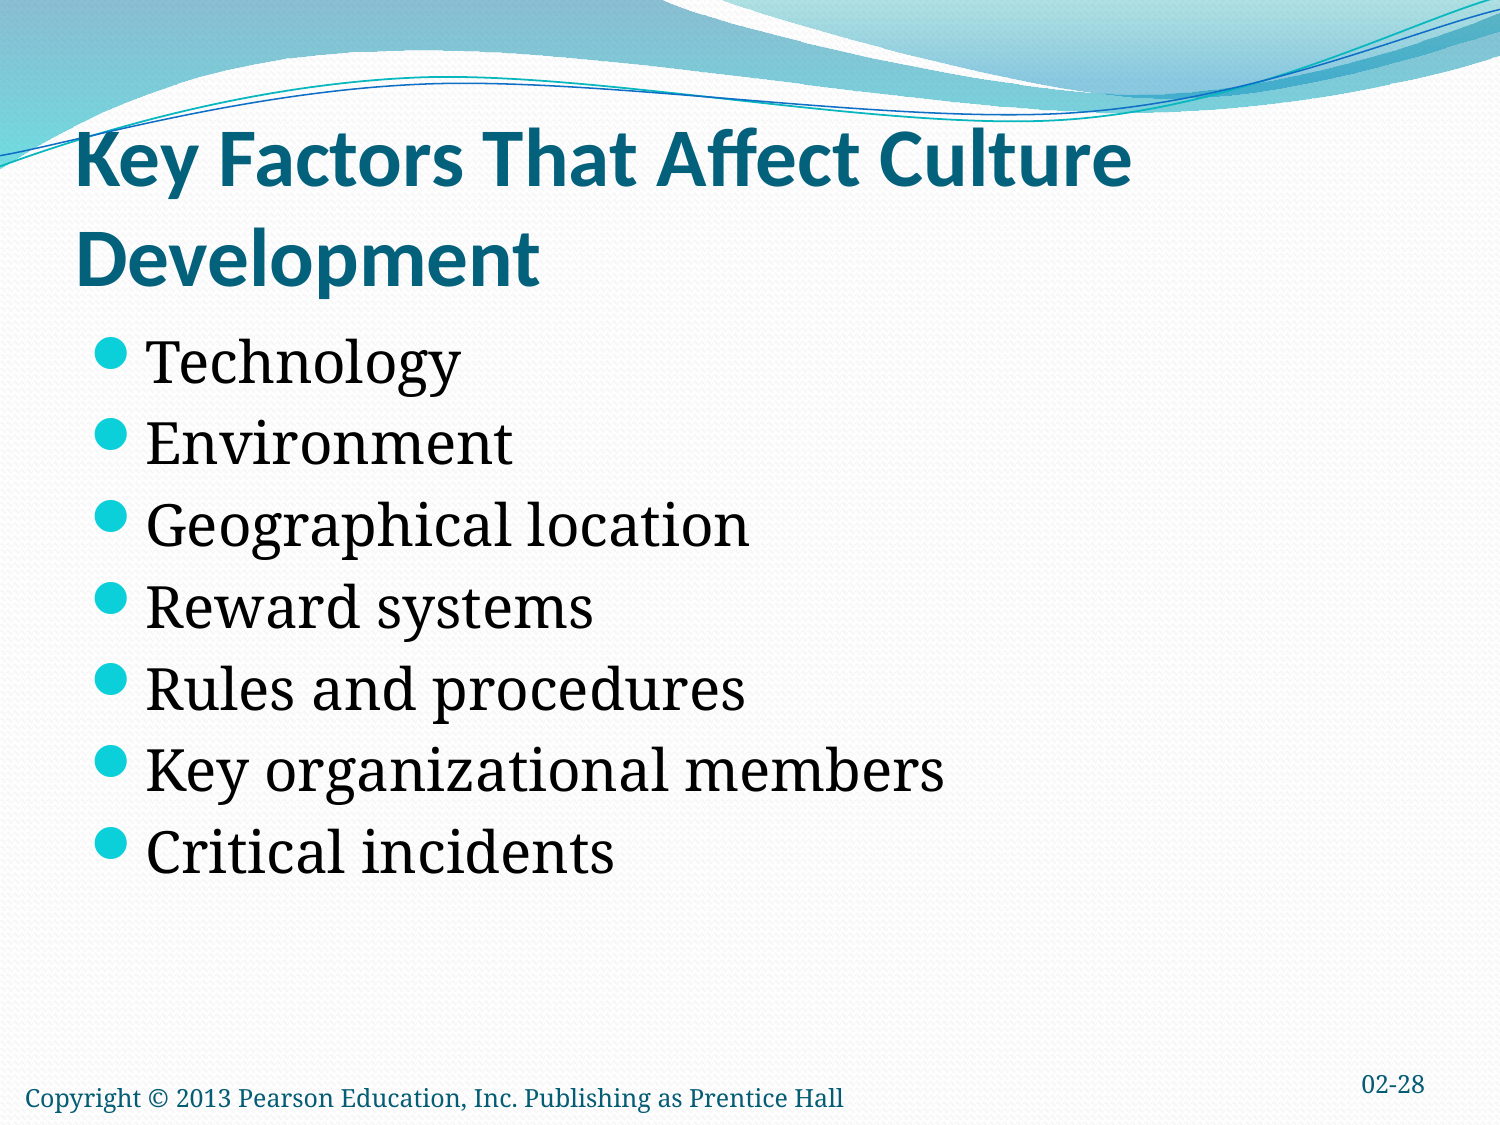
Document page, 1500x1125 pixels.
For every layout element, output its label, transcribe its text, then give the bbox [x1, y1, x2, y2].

slide_number 02-28 [1299, 1042, 1425, 1103]
title Key Factors That Affect Culture Development [74, 115, 1426, 304]
list Technology Environment Geographical location Reward systems Rules and procedures Key organizational members Critical incidents [74, 317, 1426, 1038]
